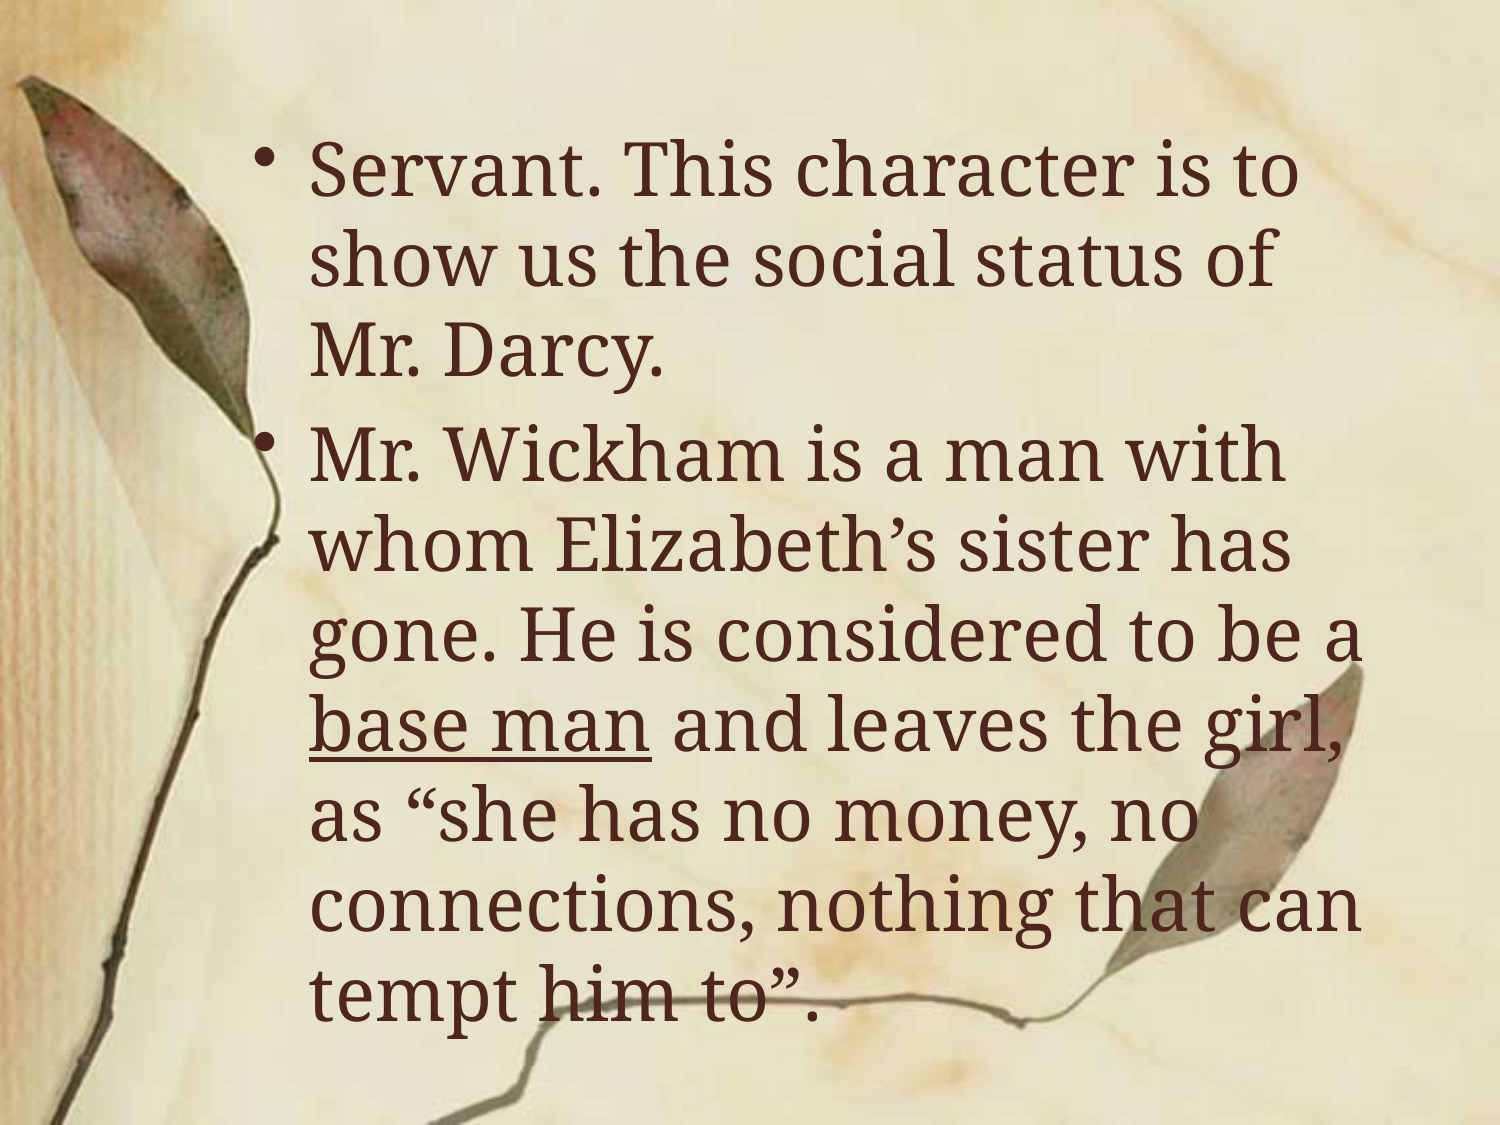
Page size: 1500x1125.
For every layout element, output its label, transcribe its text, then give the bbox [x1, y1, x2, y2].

list Servant. This character is to show us the social status of Mr. Darcy. Mr. Wickham is a man with whom Elizabeth’s sister has gone. He is considered to be a base man and leaves the girl, as “she has no money, no connections, nothing that can tempt him to”. [237, 113, 1426, 1006]
picture [0, 0, 1500, 1125]
